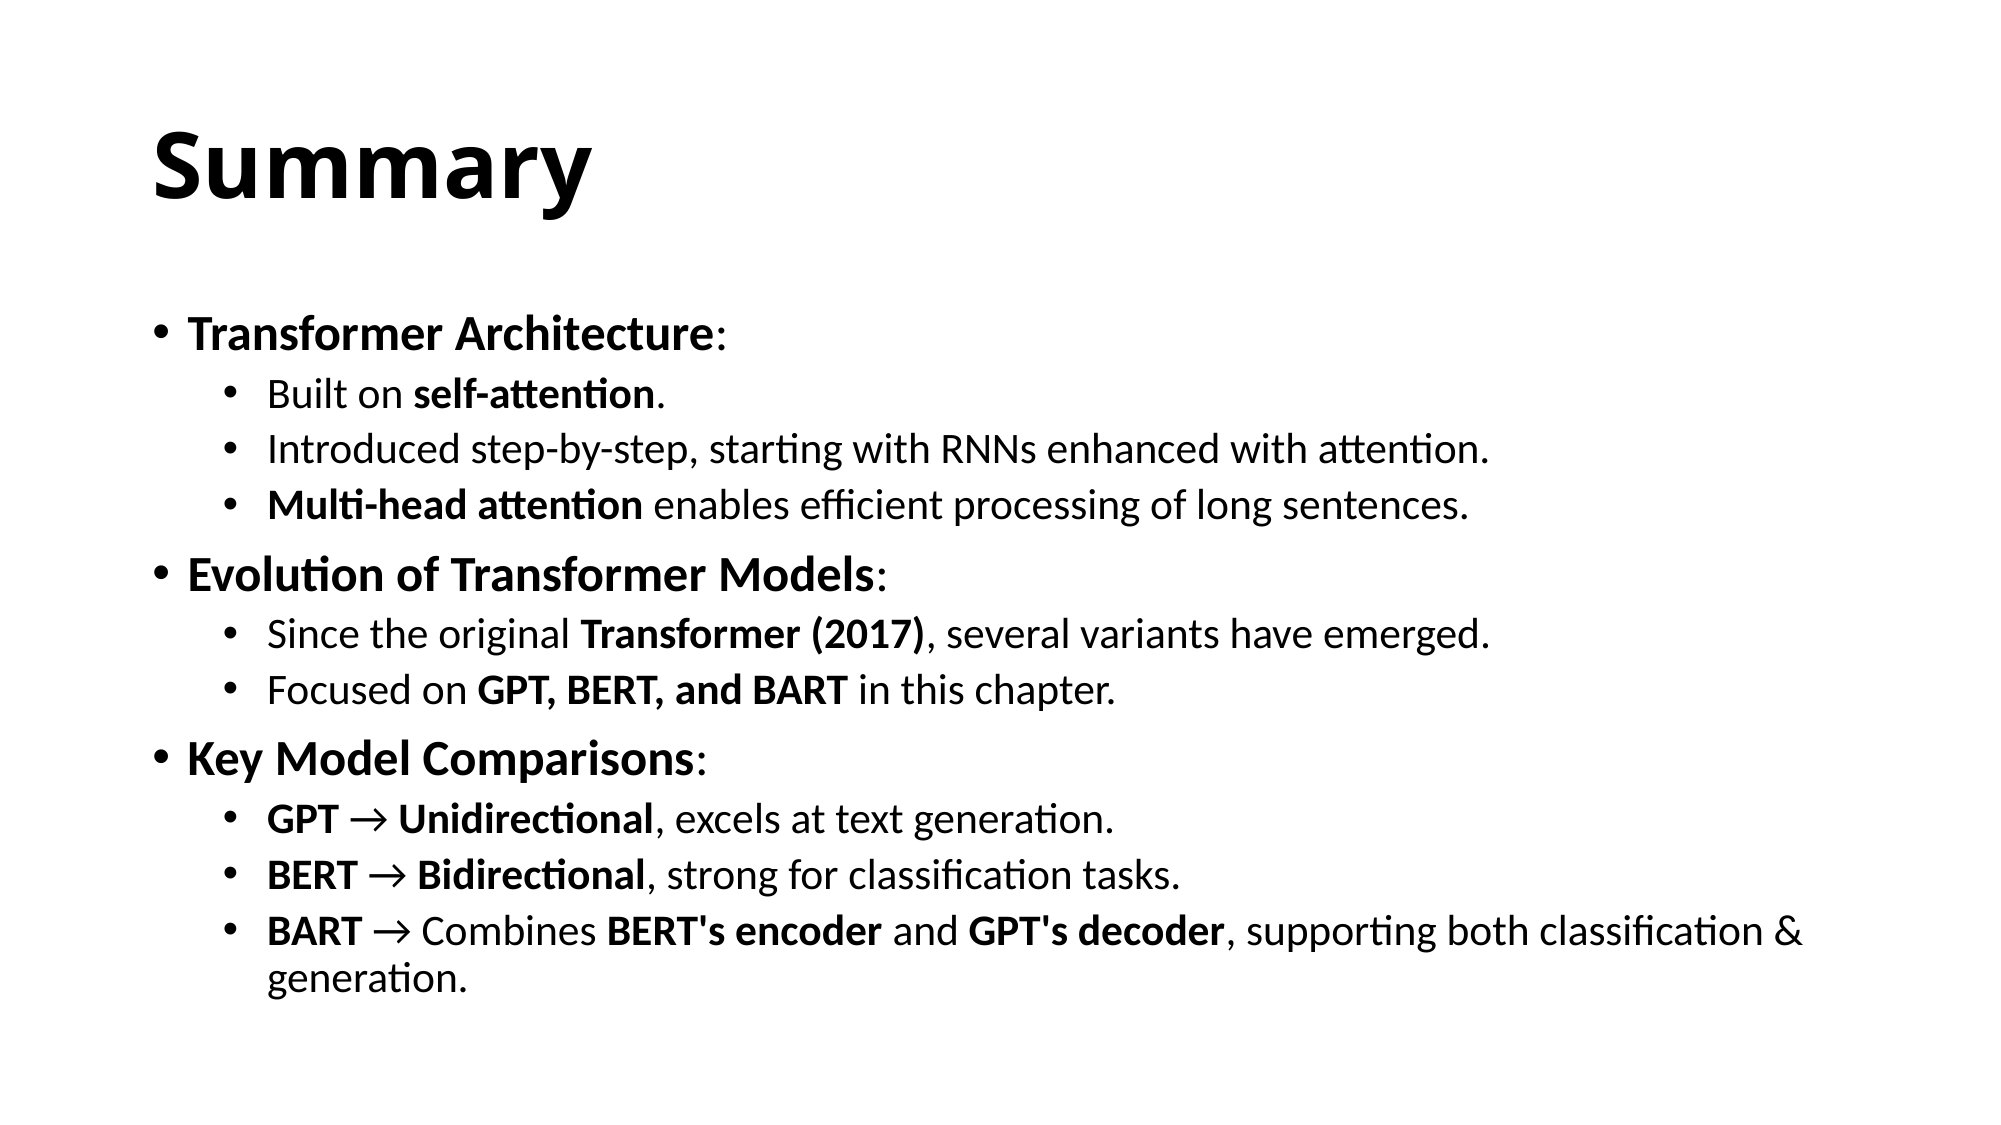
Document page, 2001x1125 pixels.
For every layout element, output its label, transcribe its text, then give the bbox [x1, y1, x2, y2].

list Transformer Architecture: Built on self-attention. Introduced step-by-step, starting with RNNs enhanced with attention. Multi-head attention enables efficient processing of long sentences. Evolution of Transformer Models: Since the original Transformer (2017), several variants have emerged. Focused on GPT, BERT, and BART in this chapter. Key Model Comparisons: GPT → Unidirectional, excels at text generation. BERT → Bidirectional, strong for classification tasks. BART → Combines BERT's encoder and GPT's decoder, supporting both classification & generation. [137, 299, 1863, 1014]
title Summary [137, 59, 1863, 278]
